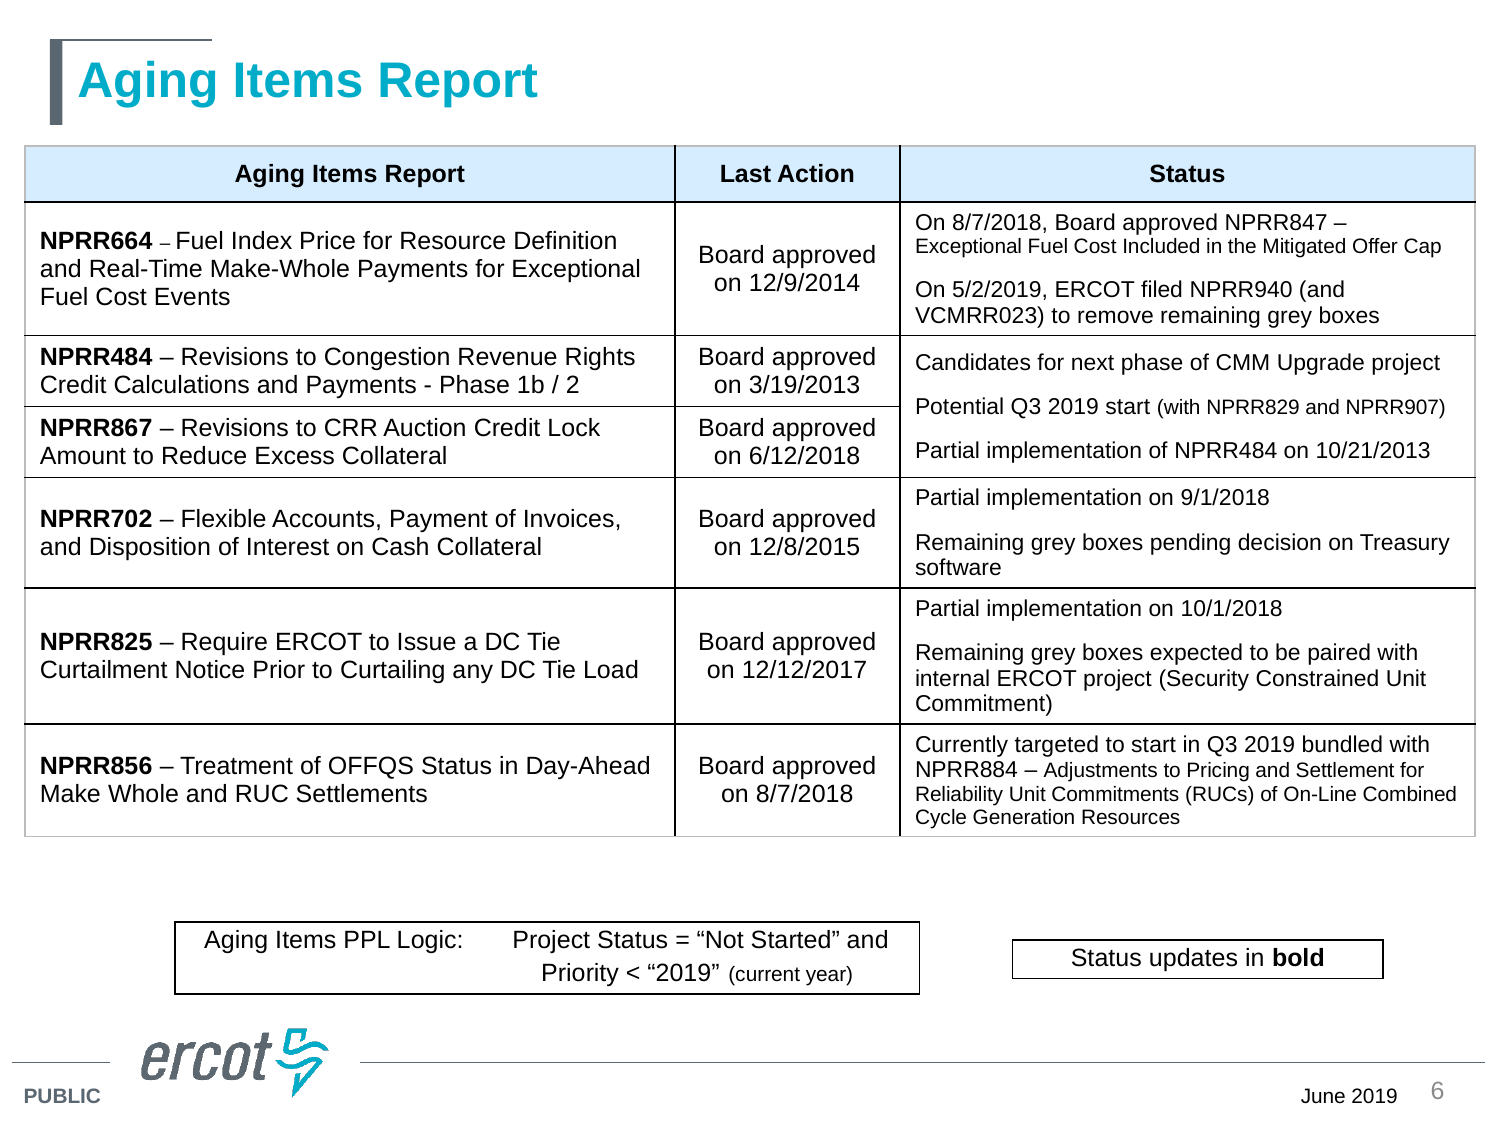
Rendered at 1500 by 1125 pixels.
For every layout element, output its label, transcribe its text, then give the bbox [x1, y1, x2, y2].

table_cell Board approved on 12/12/2017 [676, 589, 899, 723]
table_cell Board approved on 12/8/2015 [676, 478, 899, 587]
table_cell On 8/7/2018, Board approved NPRR847 – Exceptional Fuel Cost Included in the Mitigated Offer Cap On 5/2/2019, ERCOT filed NPRR940 (and VCMRR023) to remove remaining grey boxes [901, 203, 1474, 335]
picture [137, 1024, 332, 1100]
table_cell NPRR867 – Revisions to CRR Auction Credit Lock Amount to Reduce Excess Collateral [26, 407, 674, 477]
text_box Status updates in bold [1012, 939, 1384, 979]
table_cell NPRR825 – Require ERCOT to Issue a DC Tie Curtailment Notice Prior to Curtailing any DC Tie Load [26, 589, 674, 723]
table_cell Currently targeted to start in Q3 2019 bundled with NPRR884 – Adjustments to Pricing and Settlement for Reliability Unit Commitments (RUCs) of On-Line Combined Cycle Generation Resources [901, 725, 1474, 836]
slide_number 6 [1400, 1071, 1476, 1107]
table_cell Partial implementation on 9/1/2018 Remaining grey boxes pending decision on Treasury software [901, 478, 1474, 587]
table_cell NPRR856 – Treatment of OFFQS Status in Day-Ahead Make Whole and RUC Settlements [26, 725, 674, 836]
table_cell NPRR664 – Fuel Index Price for Resource Definition and Real-Time Make-Whole Payments for Exceptional Fuel Cost Events [26, 203, 674, 335]
table_header Status [901, 147, 1474, 201]
table_cell Partial implementation on 10/1/2018 Remaining grey boxes expected to be paired with internal ERCOT project (Security Constrained Unit Commitment) [901, 589, 1474, 723]
table_cell NPRR702 – Flexible Accounts, Payment of Invoices, and Disposition of Interest on Cash Collateral [26, 478, 674, 587]
table_cell NPRR484 – Revisions to Congestion Revenue Rights Credit Calculations and Payments - Phase 1b / 2 [26, 336, 674, 406]
table_cell Board approved on 3/19/2013 [676, 336, 899, 406]
text_box Aging Items PPL Logic: Project Status = “Not Started” and Priority < “2019” (current year) [174, 921, 920, 995]
table_header Last Action [676, 147, 899, 201]
table_cell Board approved on 12/9/2014 [676, 203, 899, 335]
table_cell Board approved on 8/7/2018 [676, 725, 899, 836]
table_cell Candidates for next phase of CMM Upgrade project Potential Q3 2019 start (with NPRR829 and NPRR907) Partial implementation of NPRR484 on 10/21/2013 [901, 336, 1474, 477]
table_cell Board approved on 6/12/2018 [676, 407, 899, 477]
title Aging Items Report [62, 39, 775, 125]
table_header Aging Items Report [26, 147, 674, 201]
